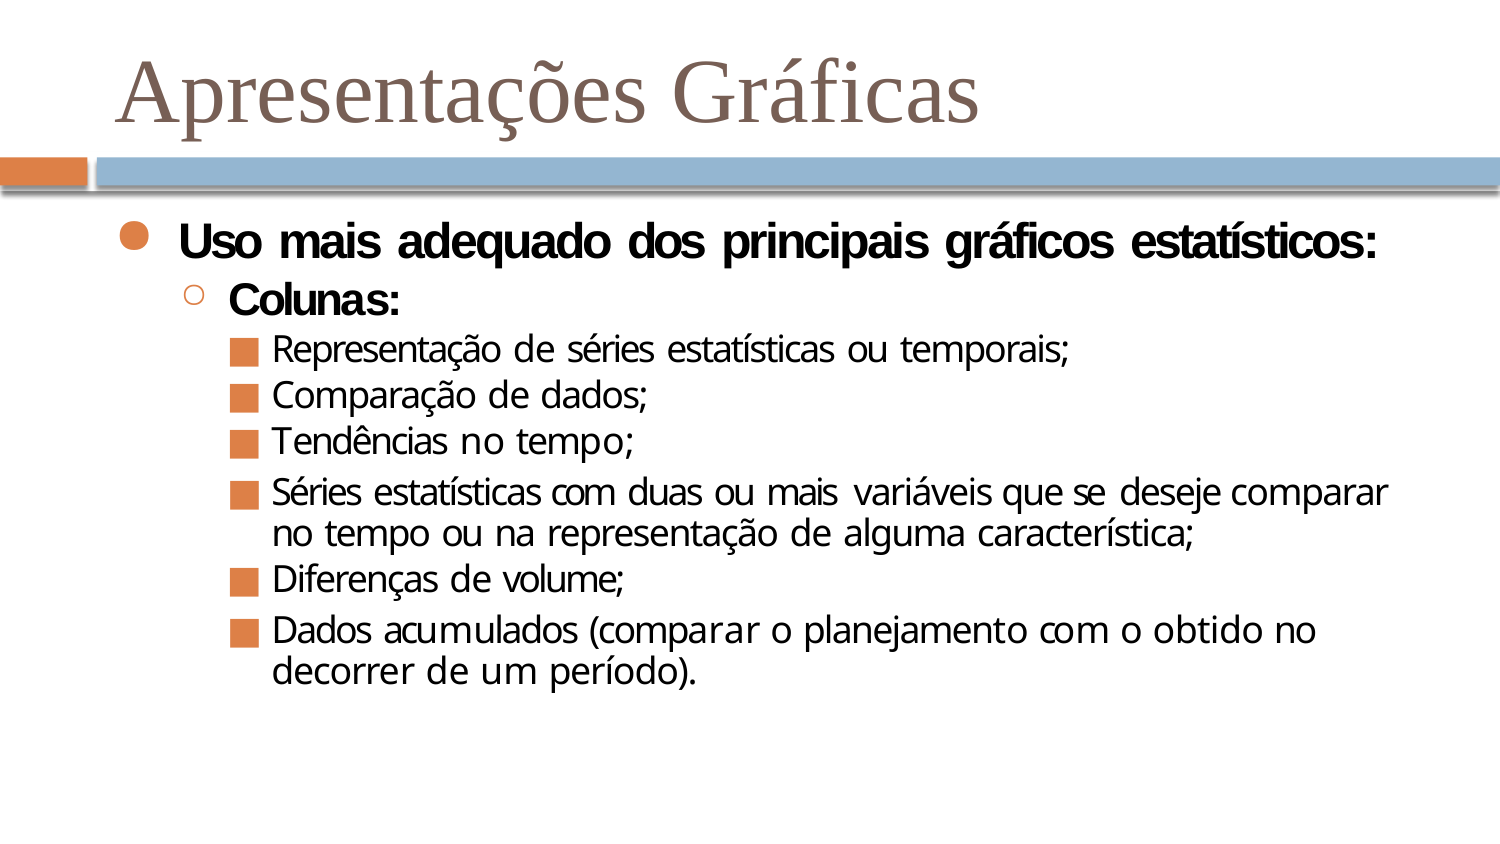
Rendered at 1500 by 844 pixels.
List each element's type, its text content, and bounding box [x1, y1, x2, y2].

picture [0, 156, 1500, 203]
title Apresentações Gráficas [112, 28, 984, 172]
text_box Uso mais adequado dos principais gráficos estatísticos: Colunas: Representação de séries estatísticas ou temporais; Comparação de dados; Tendências no tempo; Séries estatísticas com duas ou mais variáveis que se deseje comparar no tempo ou na representação de alguma característica; Diferenças de volume; Dados acumulados (comparar o planejamento com o obtido no decorrer de um período). [112, 205, 1428, 693]
